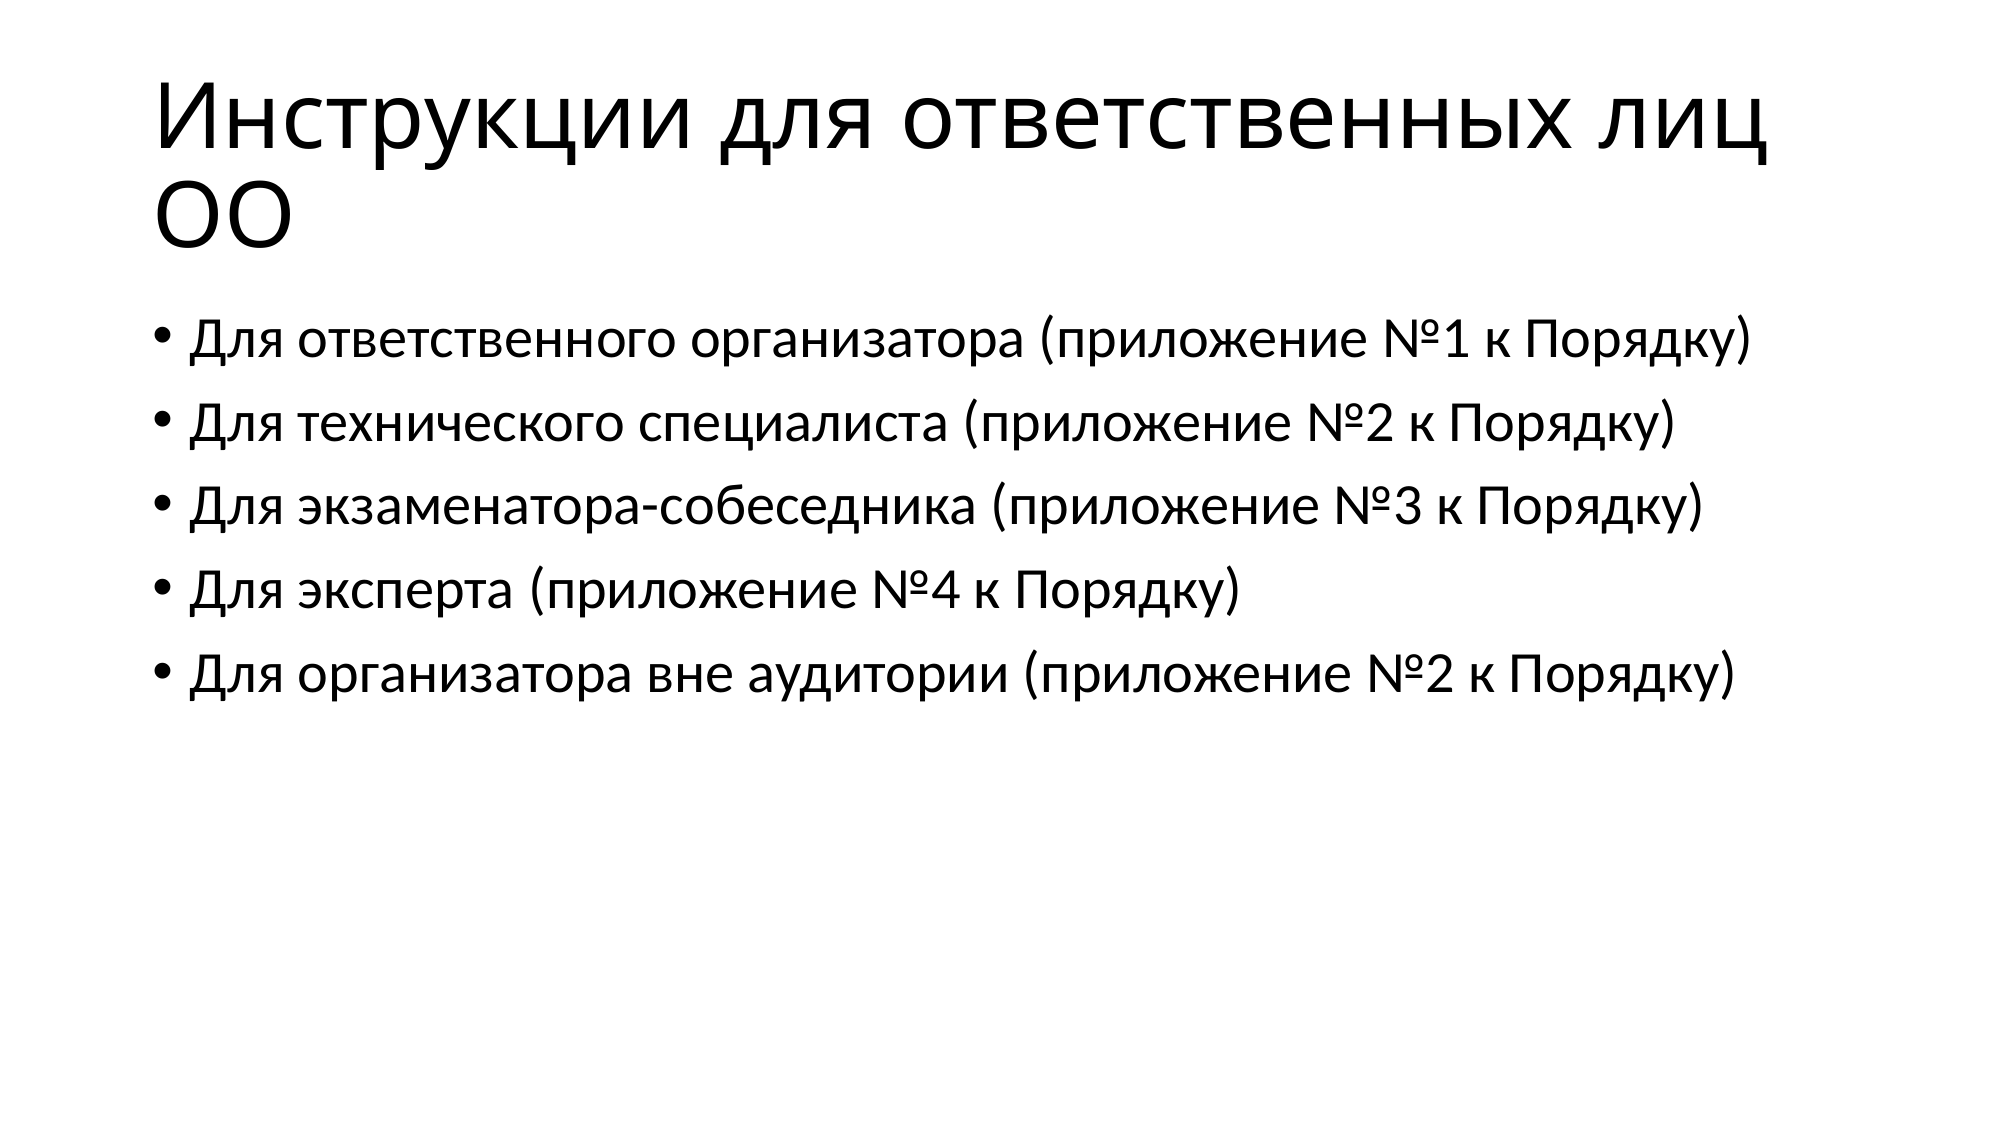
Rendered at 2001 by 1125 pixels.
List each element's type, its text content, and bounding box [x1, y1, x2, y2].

list Для ответственного организатора (приложение №1 к Порядку) Для технического специалиста (приложение №2 к Порядку) Для экзаменатора-собеседника (приложение №3 к Порядку) Для эксперта (приложение №4 к Порядку) Для организатора вне аудитории (приложение №2 к Порядку) [137, 299, 1863, 1014]
title Инструкции для ответственных лиц ОО [137, 59, 1863, 278]
